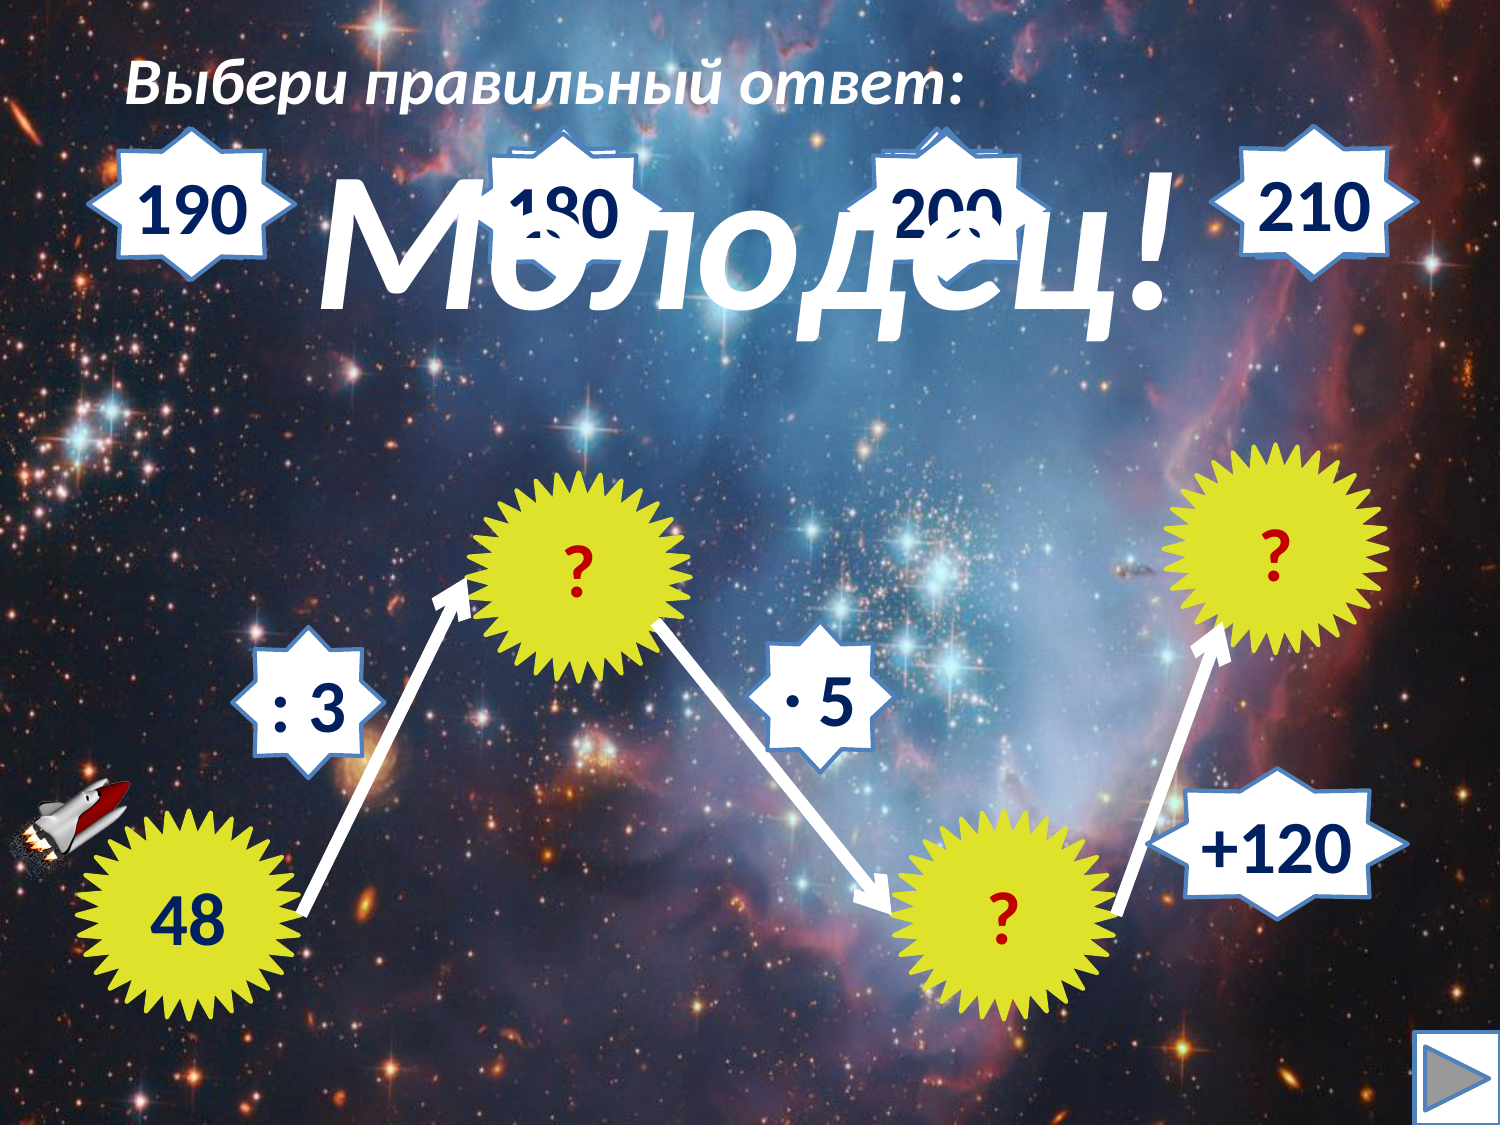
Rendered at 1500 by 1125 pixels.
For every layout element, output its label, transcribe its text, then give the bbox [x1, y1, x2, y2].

text_box [891, 808, 1116, 1022]
text_box 190 [85, 126, 298, 282]
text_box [300, 576, 467, 916]
text_box Молодец! [298, 101, 1199, 357]
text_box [655, 621, 892, 916]
text_box Выбери правильный ответ: [110, 30, 982, 125]
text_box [1115, 621, 1223, 916]
text_box : 3 [230, 638, 295, 767]
text_box [1161, 442, 1390, 656]
text_box ? [971, 862, 1037, 967]
text_box 48 [76, 808, 301, 1022]
picture [0, 0, 1500, 1125]
text_box 210 [1208, 124, 1421, 280]
text_box ? [546, 515, 611, 621]
text_box ? [1243, 499, 1308, 605]
text_box +120 [1228, 766, 1410, 922]
text_box [465, 470, 693, 684]
text_box [1412, 1030, 1500, 1125]
